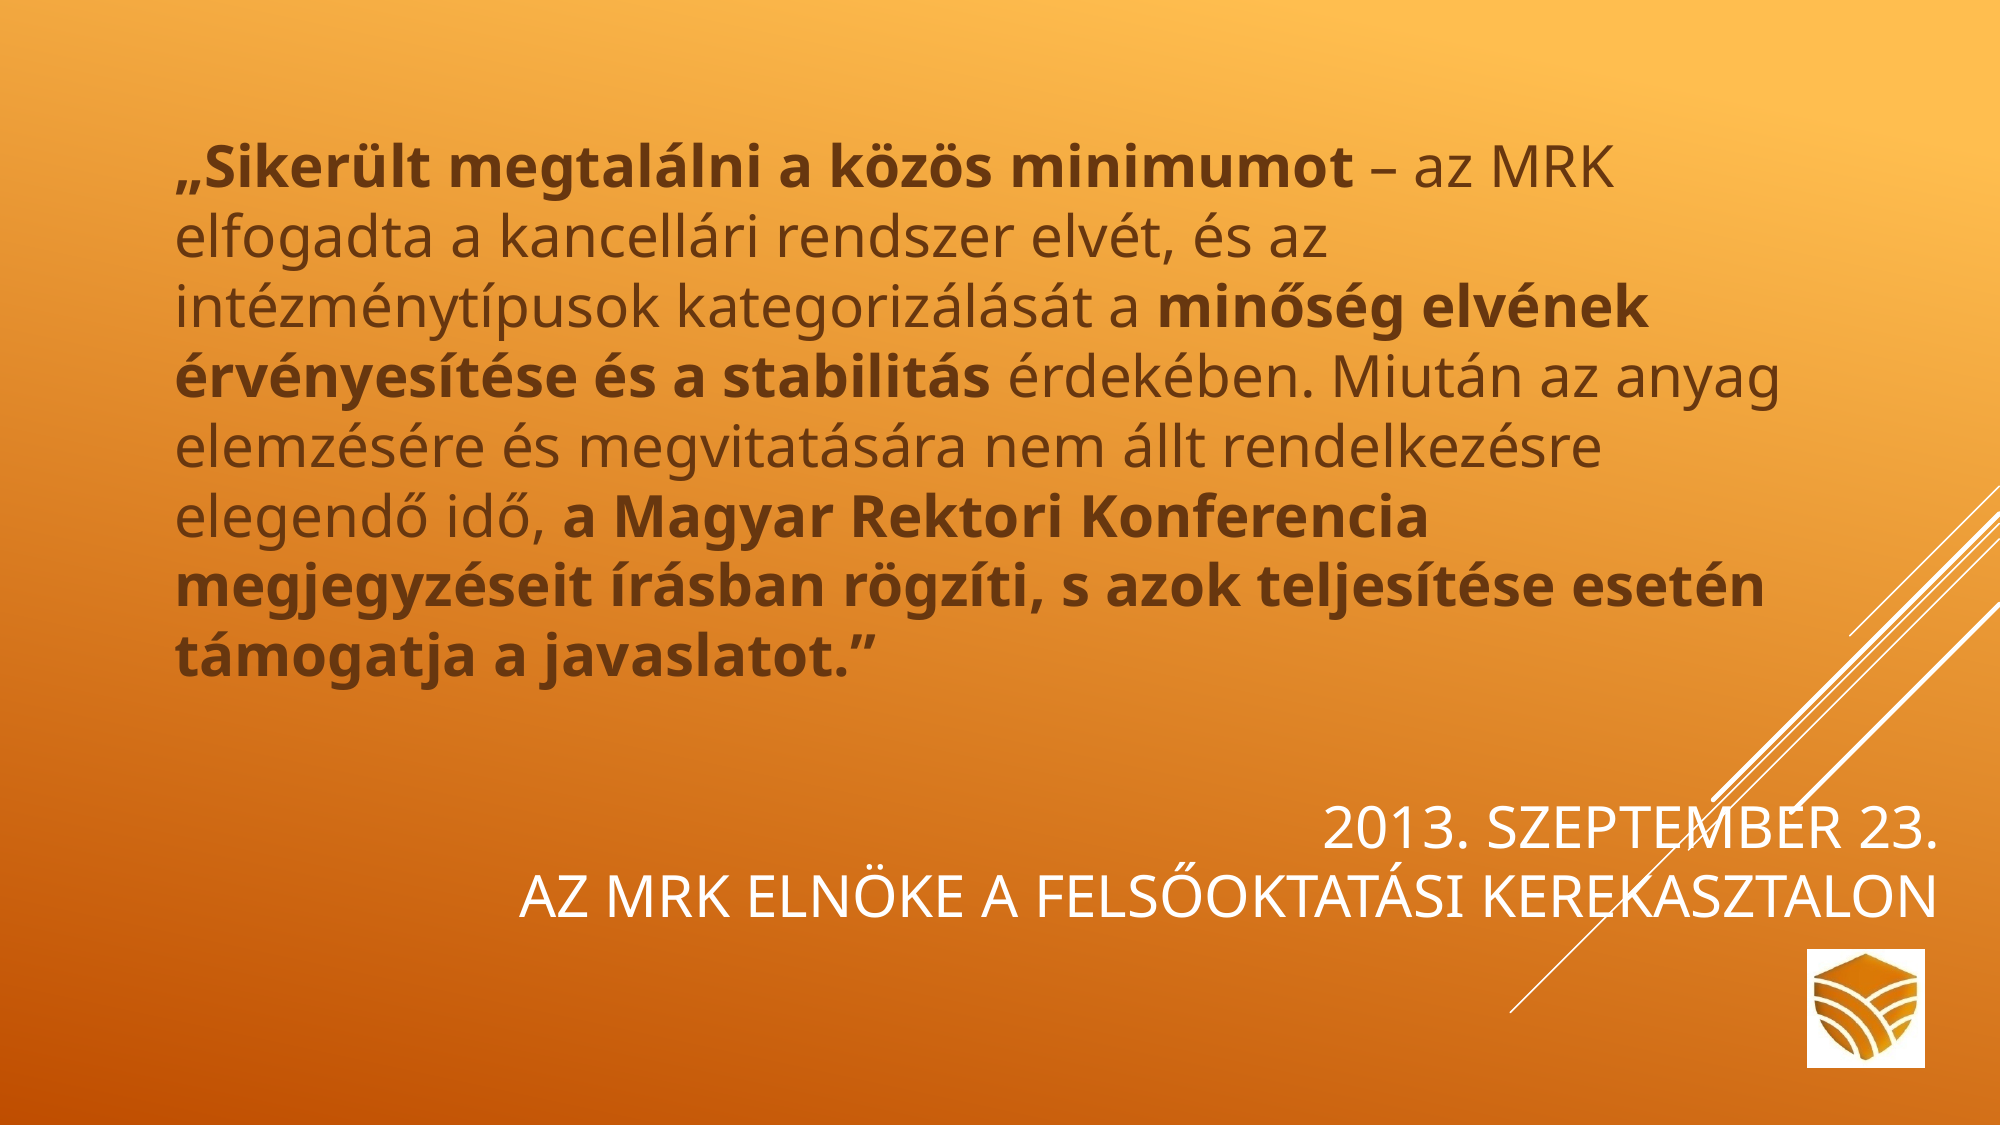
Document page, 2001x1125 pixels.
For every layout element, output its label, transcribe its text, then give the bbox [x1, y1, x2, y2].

title 2013. Szeptember 23. Az MRK elnöke a Felsőoktatási kerekasztalon [112, 736, 1956, 984]
list „Sikerült megtalálni a közös minimumot – az MRK elfogadta a kancellári rendszer elvét, és az intézménytípusok kategorizálását a minőség elvének érvényesítése és a stabilitás érdekében. Miután az anyag elemzésére és megvitatására nem állt rendelkezésre elegendő idő, a Magyar Rektori Konferencia megjegyzéseit írásban rögzíti, s azok teljesítése esetén támogatja a javaslatot.” [112, 112, 1808, 706]
picture [1807, 949, 1925, 1068]
